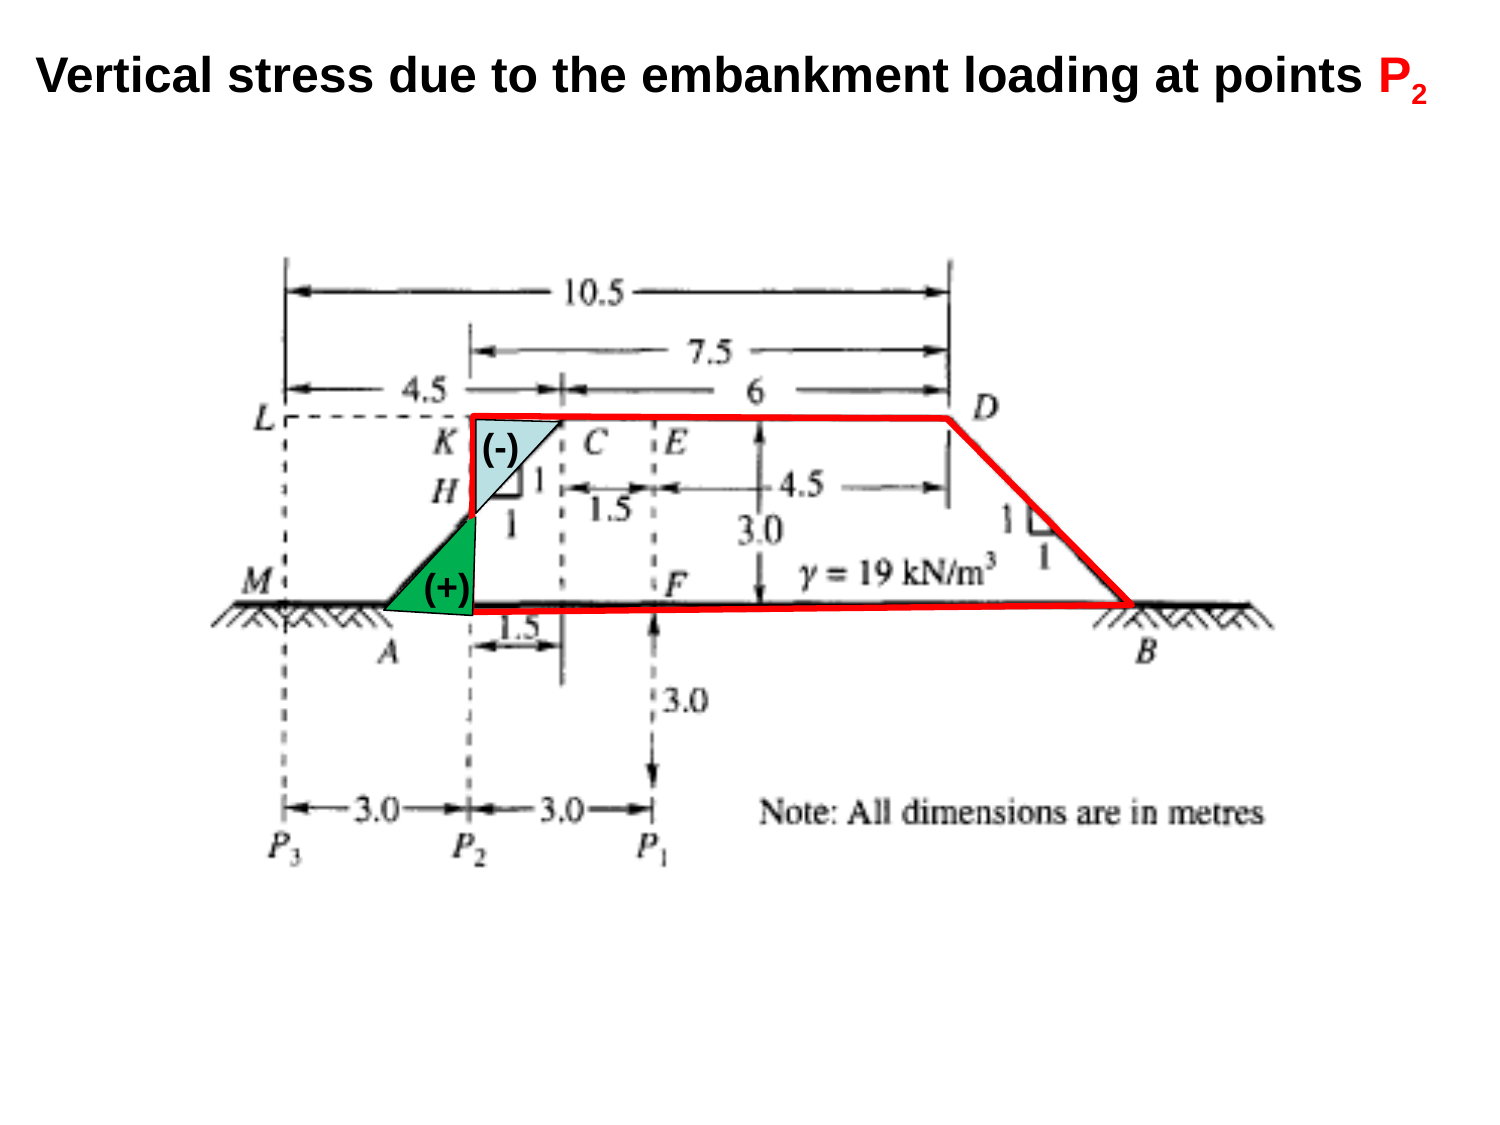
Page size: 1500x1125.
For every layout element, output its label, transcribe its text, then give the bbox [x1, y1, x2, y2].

text_box Vertical stress due to the embankment loading at points P2 [20, 34, 1456, 118]
picture [194, 219, 1306, 902]
